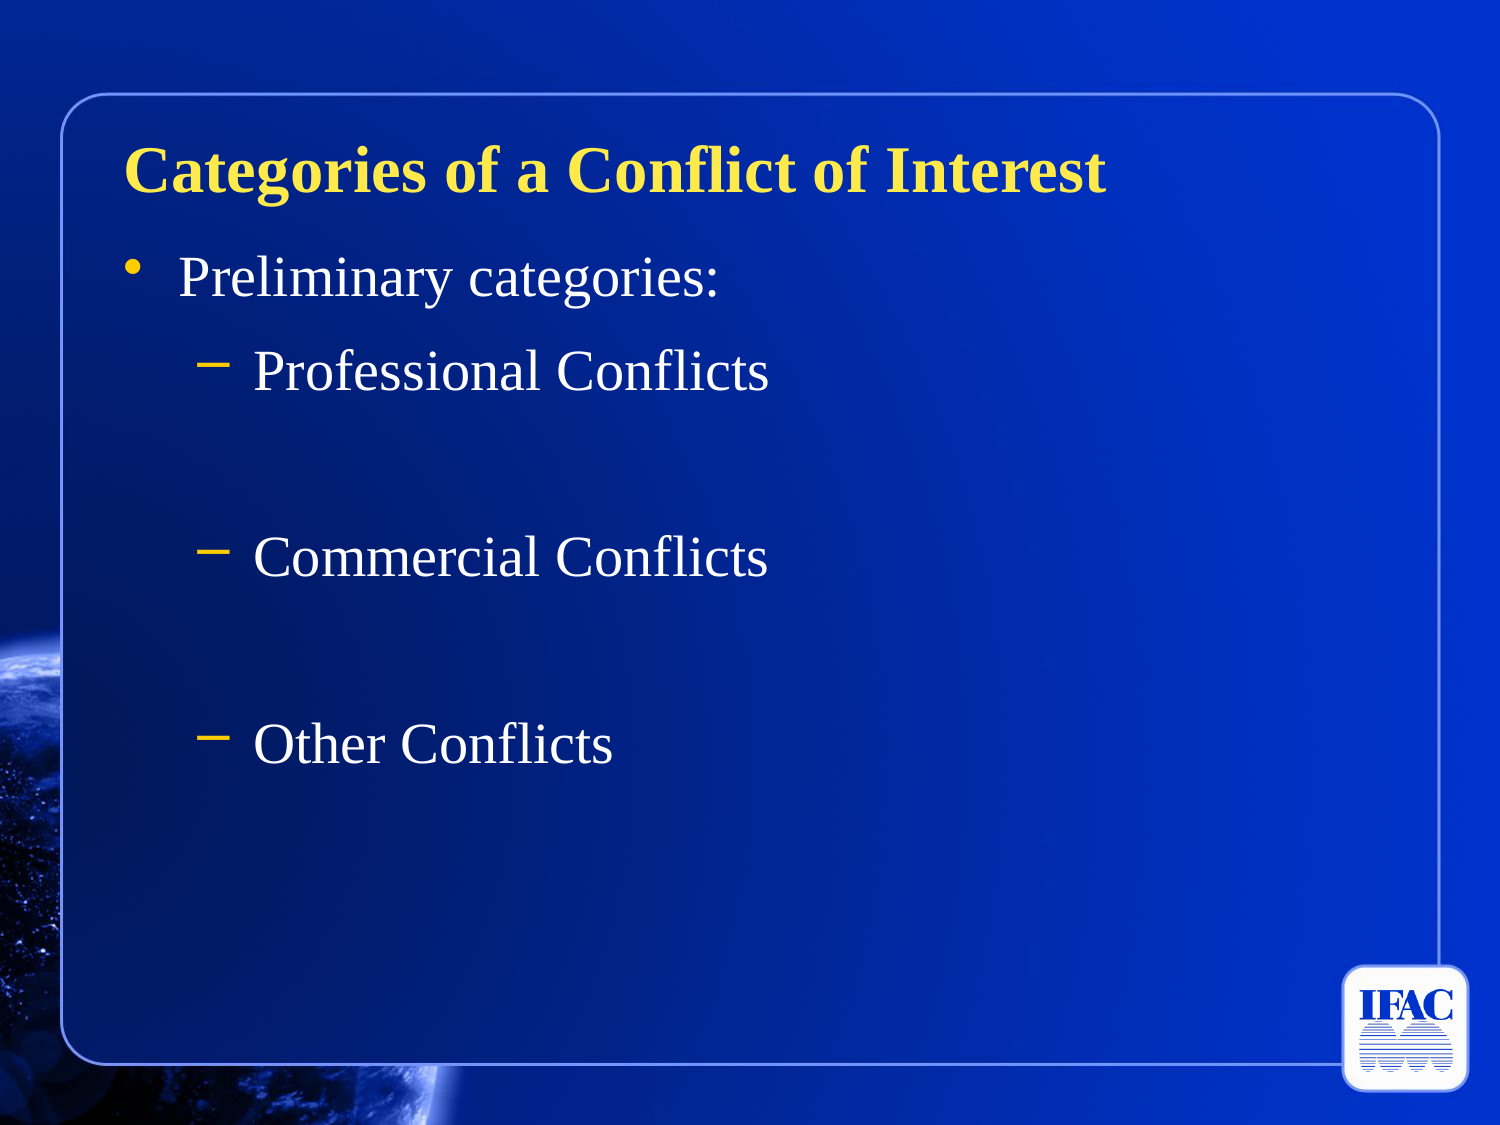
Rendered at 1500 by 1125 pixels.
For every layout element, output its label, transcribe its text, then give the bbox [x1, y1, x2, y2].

picture [0, 0, 1500, 1125]
list Categories of a Conflict of Interest [107, 118, 1411, 215]
list Preliminary categories: Professional Conflicts Commercial Conflicts Other Conflicts [107, 230, 1411, 1048]
